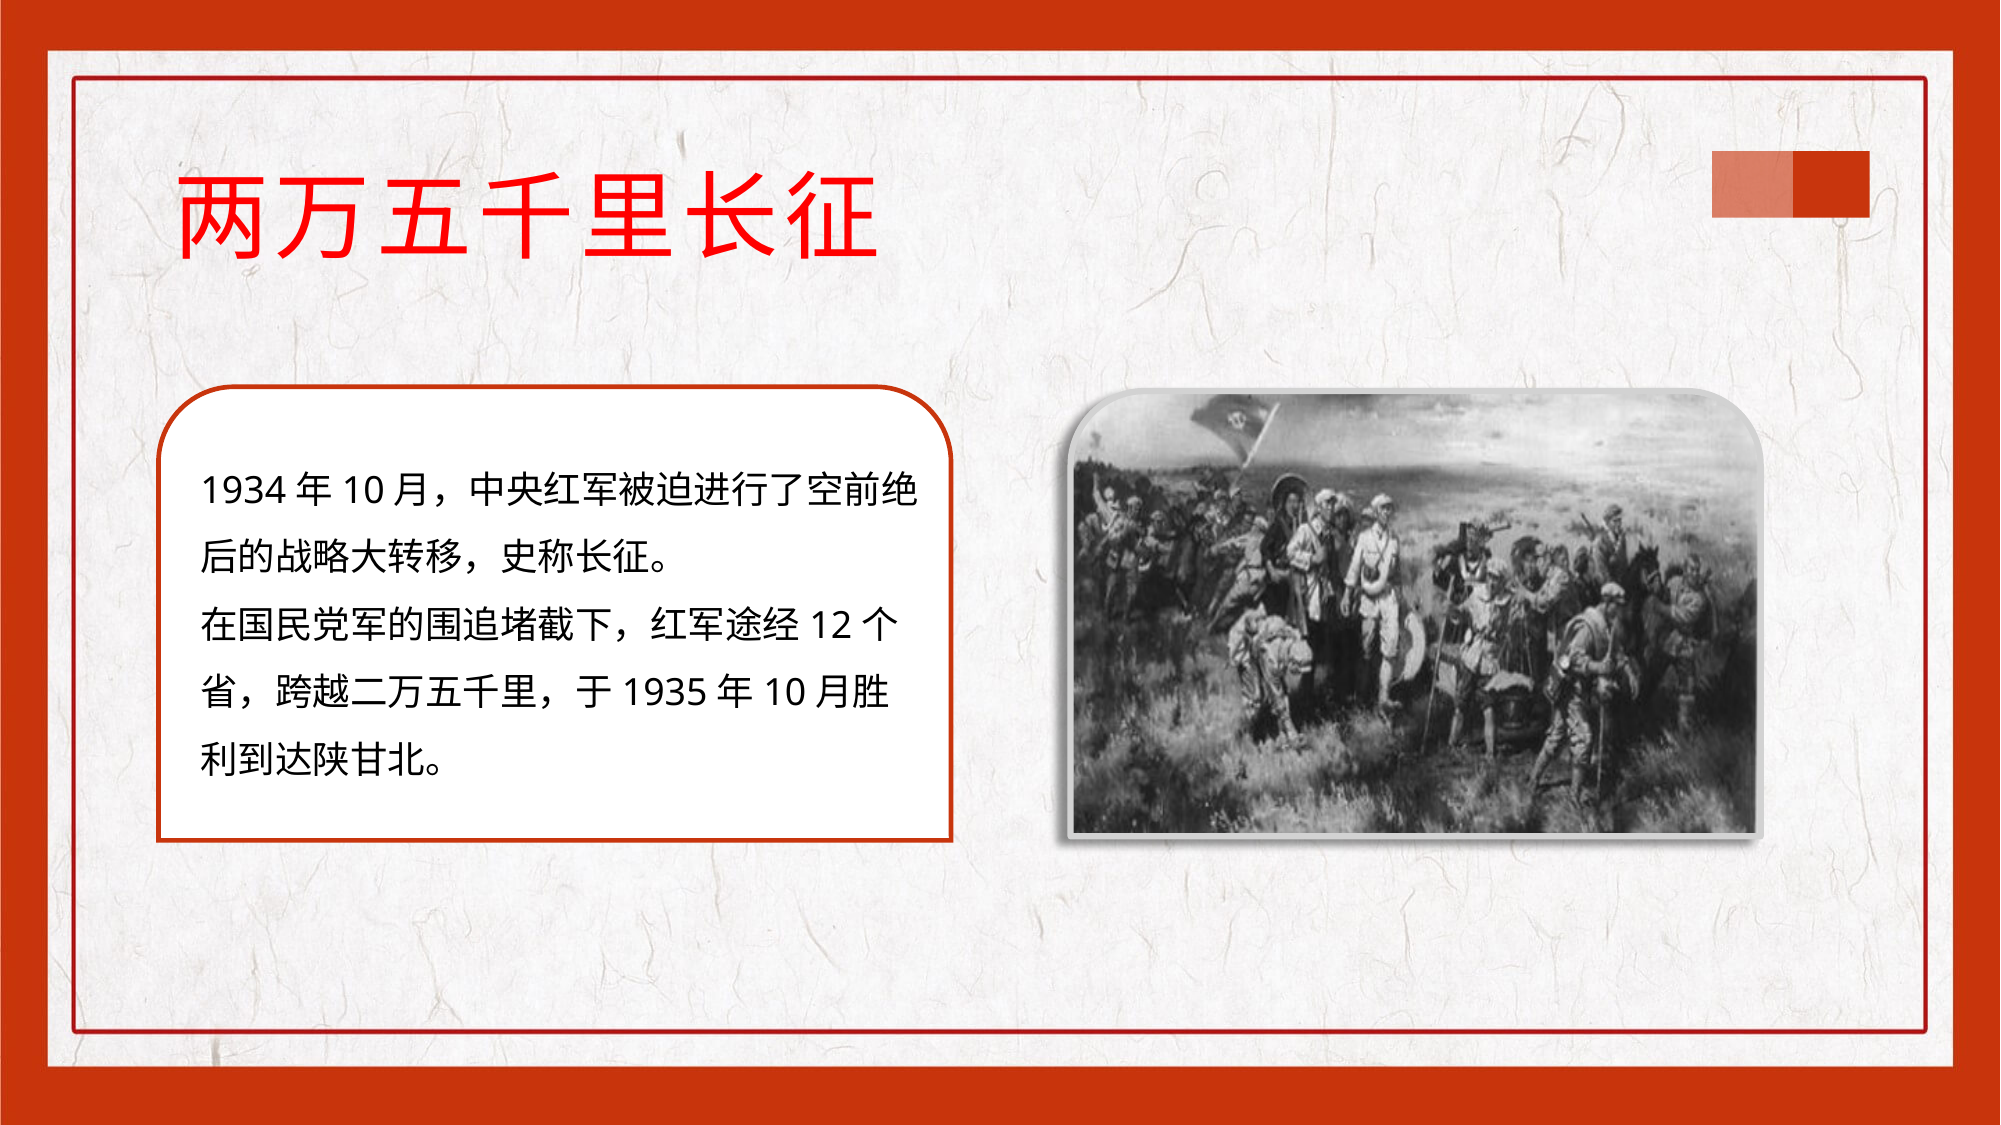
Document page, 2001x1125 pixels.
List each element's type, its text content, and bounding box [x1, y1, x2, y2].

text_box [157, 385, 953, 842]
picture [0, 0, 2000, 1125]
text_box 1934年10月，中央红军被迫进行了空前绝后的战略大转移，史称长征。 在国民党军的围追堵截下，红军途经12个省，跨越二万五千里，于1935年10月胜利到达陕甘北。 [185, 435, 941, 788]
text_box 两万五千里长征 [158, 148, 1105, 279]
